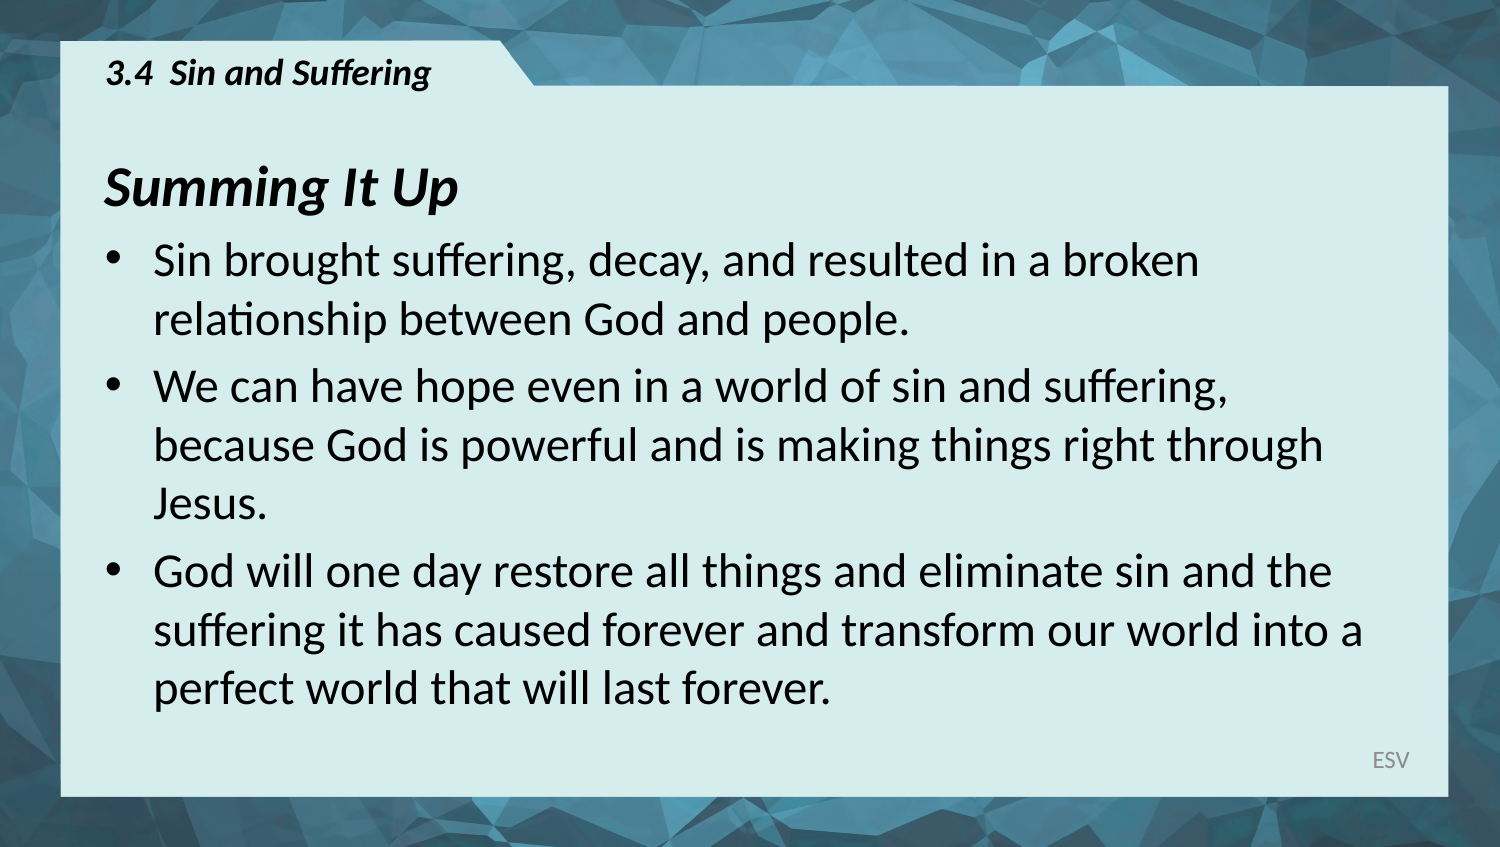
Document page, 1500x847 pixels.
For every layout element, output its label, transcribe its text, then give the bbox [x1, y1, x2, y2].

picture [0, 0, 1500, 847]
list Summing It Up Sin brought suffering, decay, and resulted in a broken relationship between God and people. We can have hope even in a world of sin and suffering, because God is powerful and is making things right through Jesus. God will one day restore all things and eliminate sin and the suffering it has caused forever and transform our world into a perfect world that will last forever. [89, 141, 1403, 722]
title 3.4 Sin and Suffering [89, 33, 1420, 108]
footer ESV [950, 736, 1425, 782]
